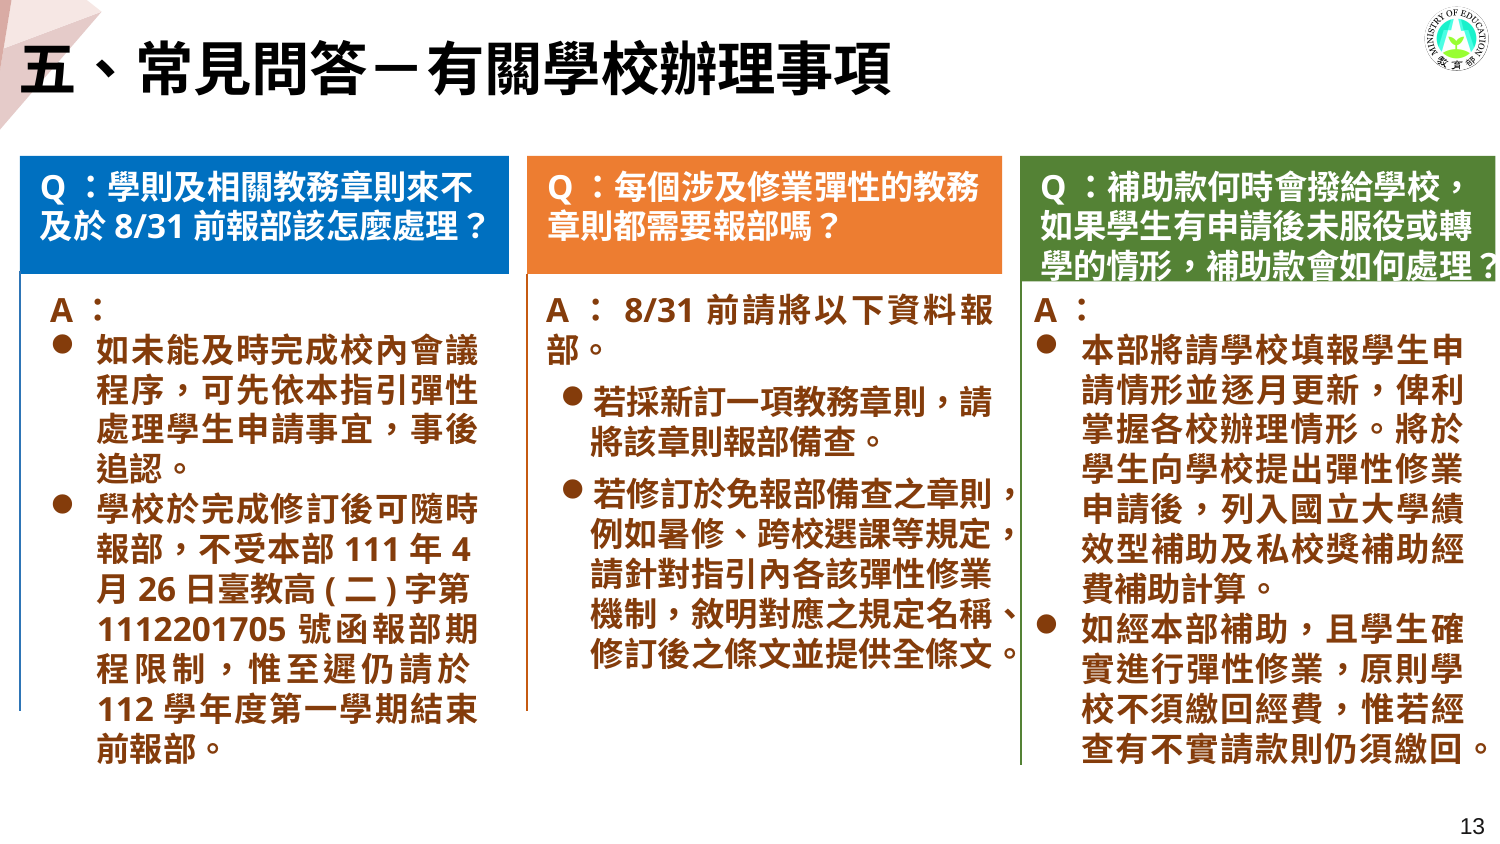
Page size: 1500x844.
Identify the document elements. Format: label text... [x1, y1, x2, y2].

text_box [0, 0, 102, 130]
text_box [19, 155, 509, 711]
title 五、常見問答－有關學校辦理事項 [102, 22, 1480, 120]
text_box A： 本部將請學校填報學生申請情形並逐月更新，俾利掌握各校辦理情形。將於學生向學校提出彈性修業申請後，列入國立大學績效型補助及私校獎補助經費補助計算。 如經本部補助，且學生確實進行彈性修業，原則學校不須繳回經費，惟若經查有不實請款則仍須繳回。 [1019, 281, 1480, 776]
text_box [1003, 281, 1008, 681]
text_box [526, 155, 1003, 711]
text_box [1020, 155, 1496, 765]
text_box A： 如未能及時完成校內會議程序，可先依本指引彈性處理學生申請事宜，事後追認。 學校於完成修訂後可隨時報部，不受本部111年4月26日臺教高(二)字第1112201705號函報部期程限制，惟至遲仍請於112學年度第一學期結束前報部。 [35, 711, 494, 776]
picture [1429, 6, 1489, 61]
